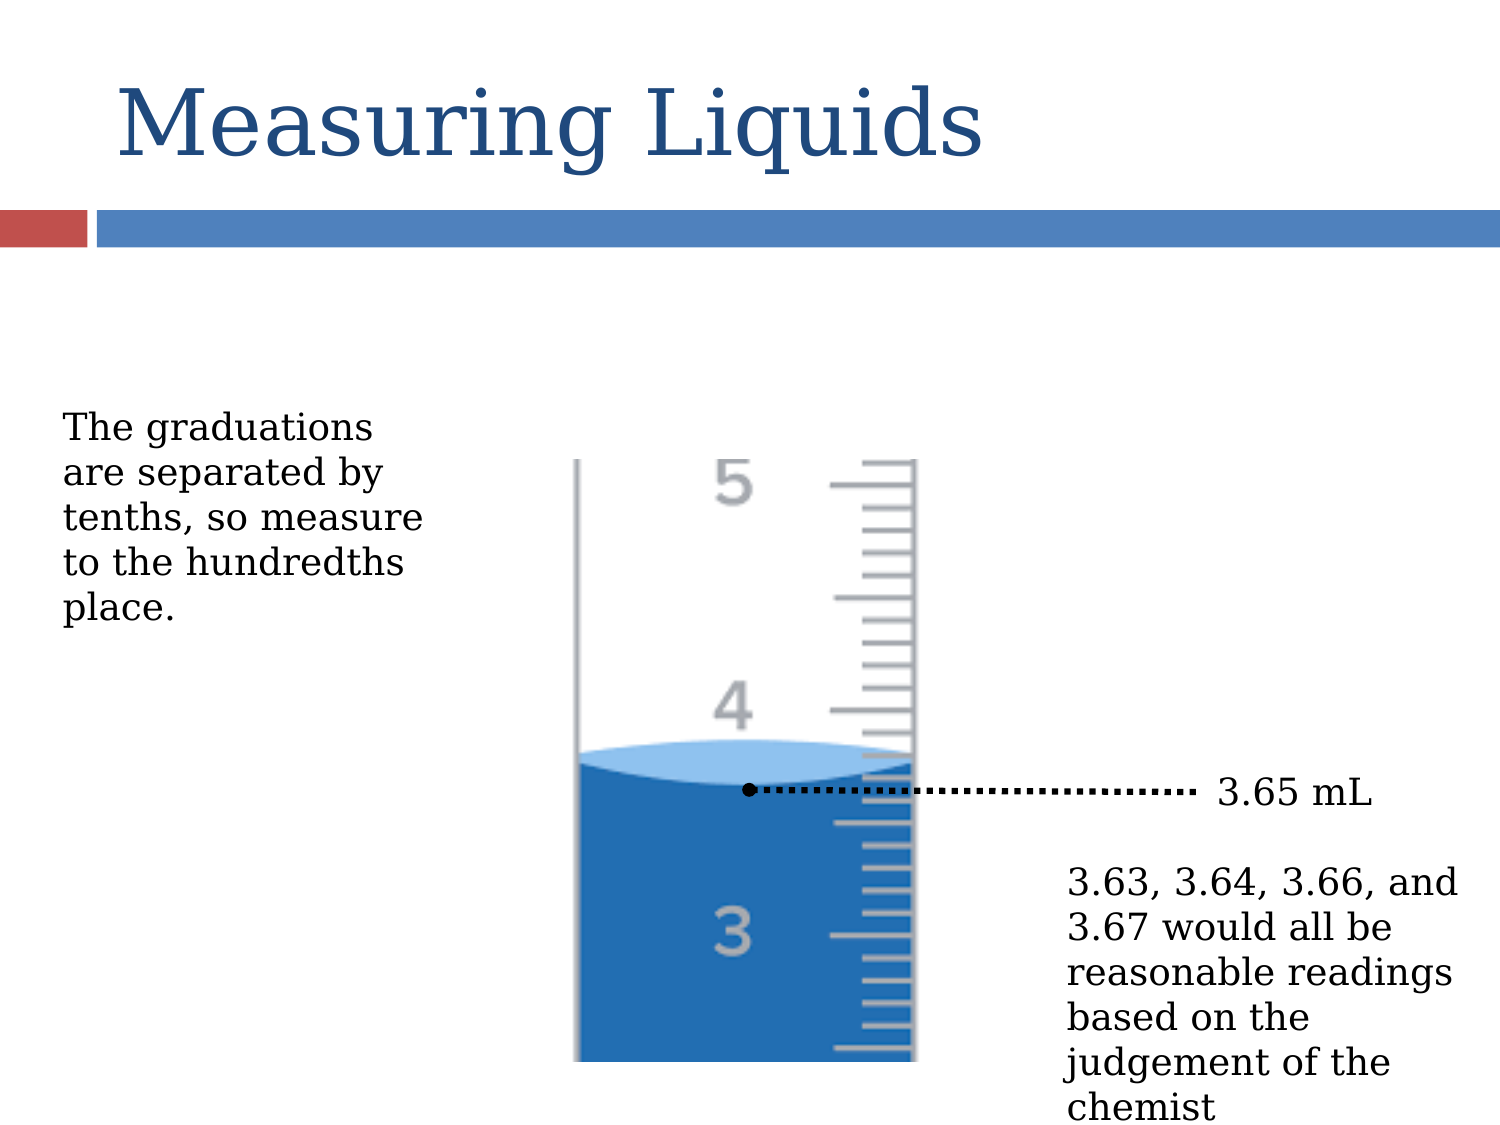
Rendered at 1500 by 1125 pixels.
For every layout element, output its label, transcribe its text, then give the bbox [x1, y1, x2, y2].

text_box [742, 782, 1196, 797]
text_box 3.65 mL 3.63, 3.64, 3.66, and 3.67 would all be reasonable readings based on the judgement of the chemist [1051, 760, 1482, 1125]
title Measuring Liquids [100, 37, 1438, 200]
picture [442, 459, 1045, 1062]
text_box The graduations are separated by tenths, so measure to the hundredths place. [47, 395, 457, 635]
